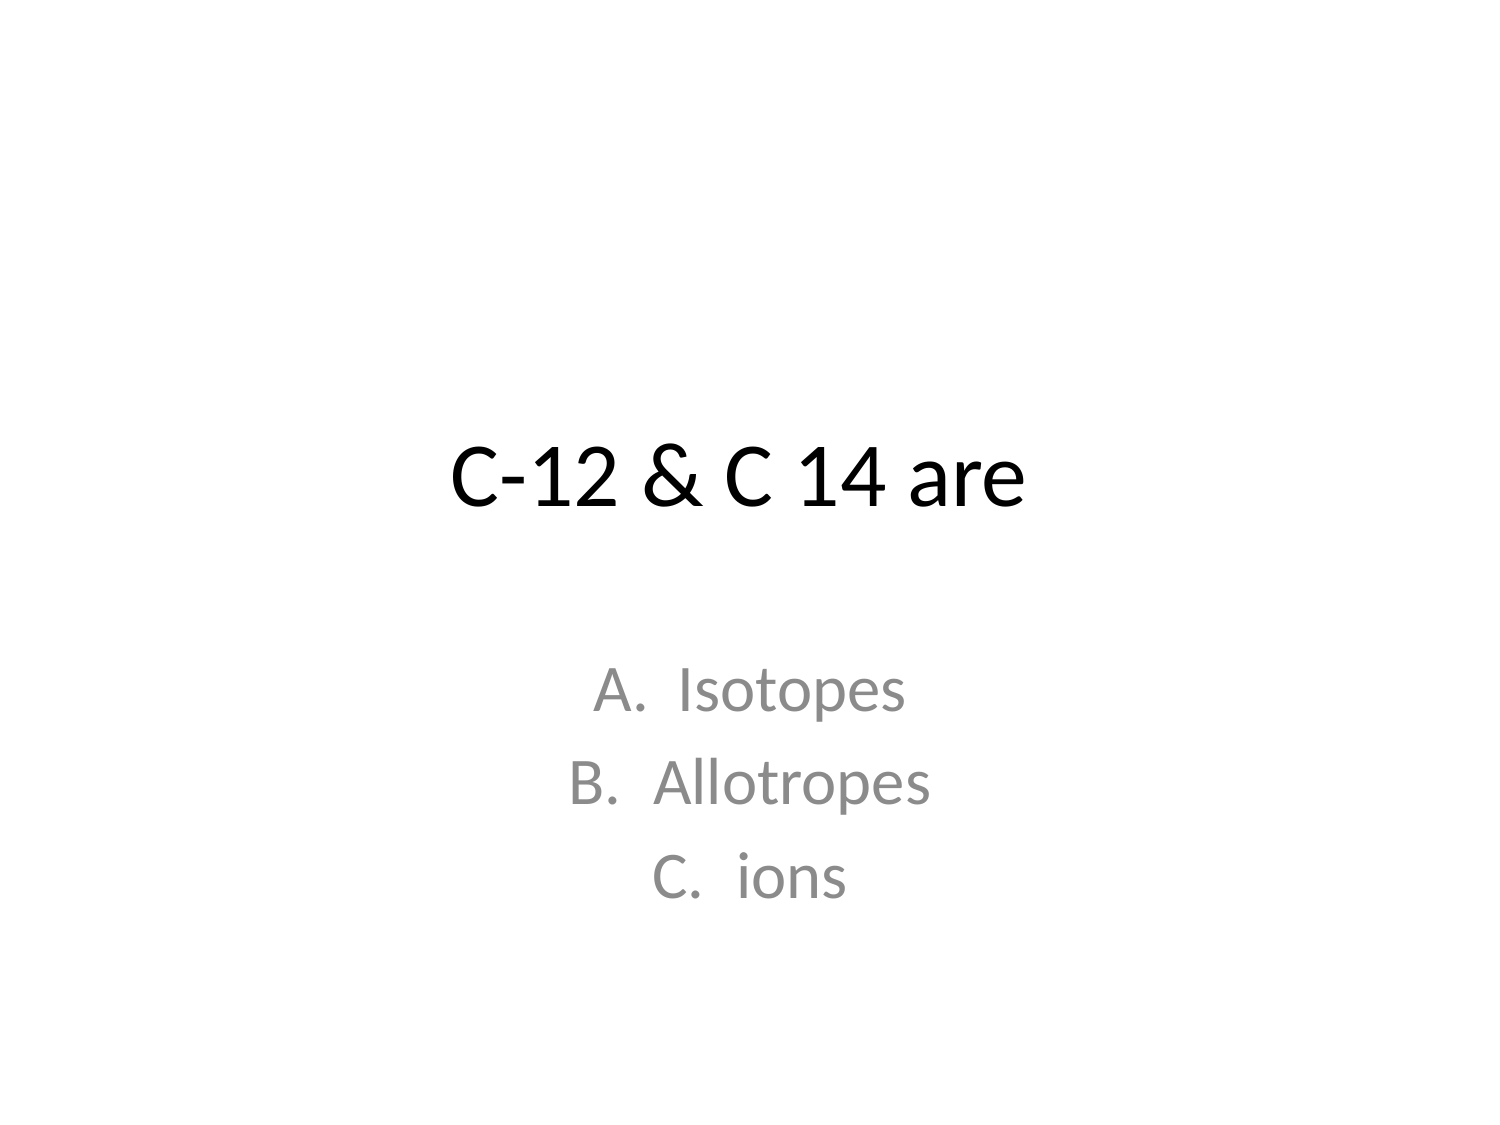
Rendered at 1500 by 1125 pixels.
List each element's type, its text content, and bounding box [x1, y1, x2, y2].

subtitle Isotopes Allotropes ions [225, 637, 1275, 925]
title C-12 & C 14 are [112, 349, 1388, 591]
